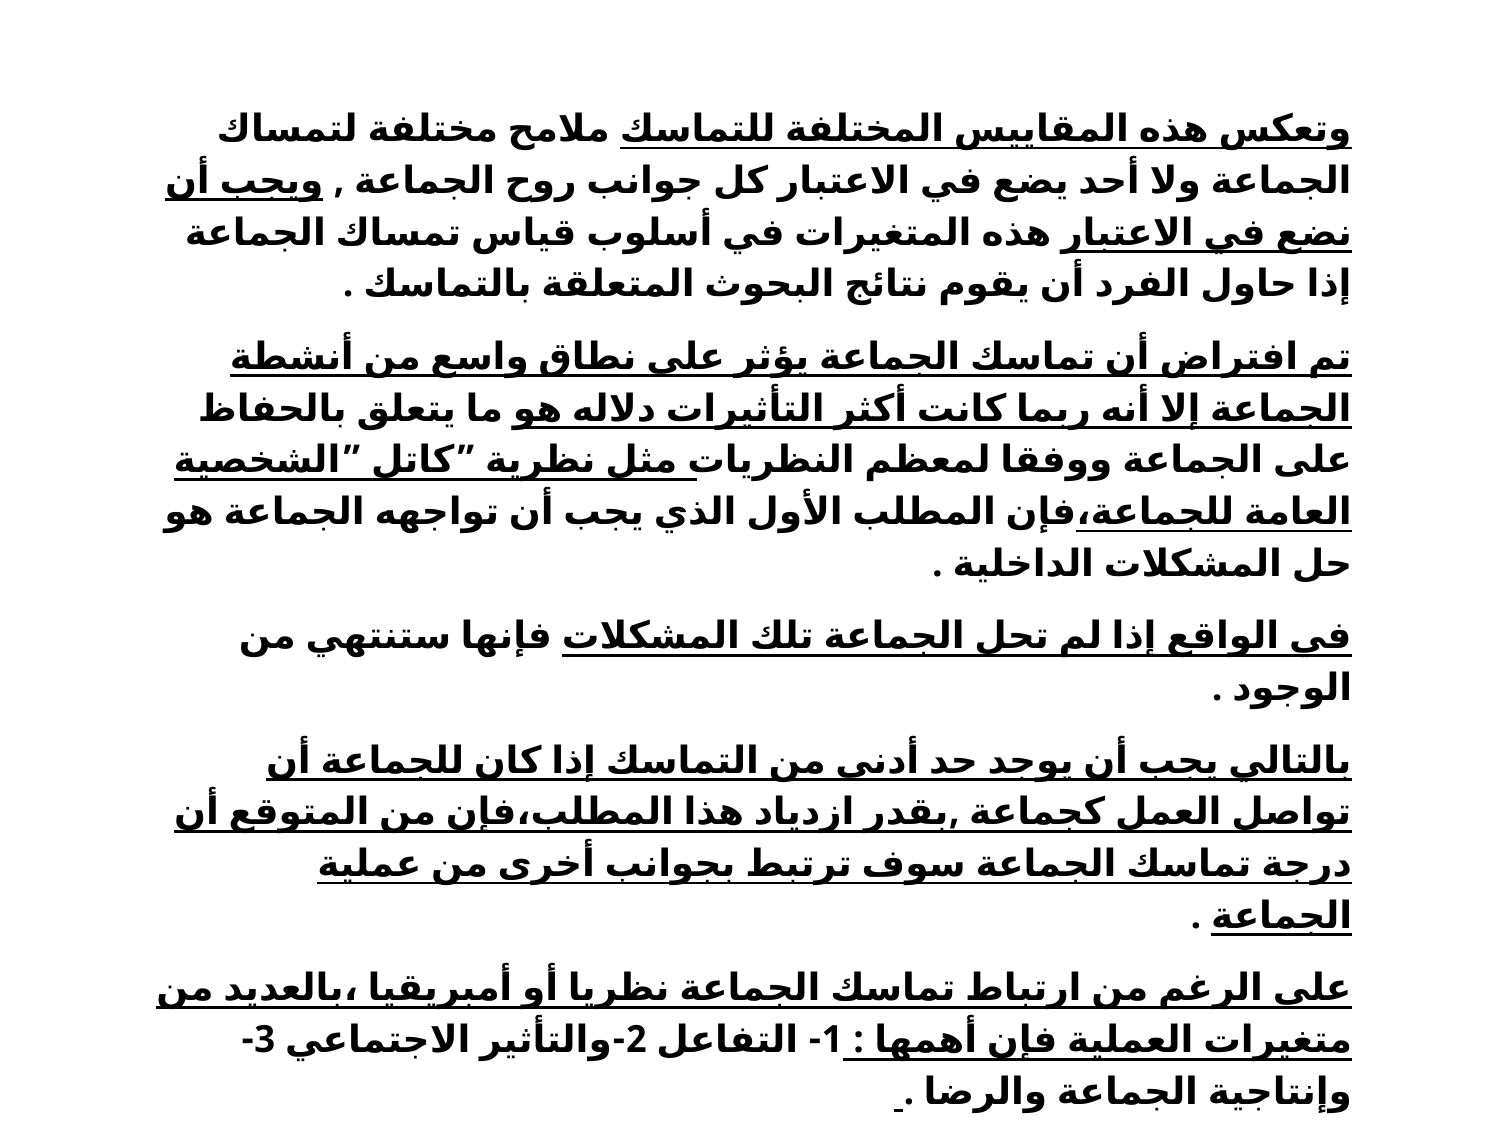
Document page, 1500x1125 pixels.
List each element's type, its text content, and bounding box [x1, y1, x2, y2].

text_box وتعكس هذه المقاييس المختلفة للتماسك ملامح مختلفة لتمساك الجماعة ولا أحد يضع في الاعتبار كل جوانب روح الجماعة , ويجب أن نضع في الاعتبار هذه المتغيرات في أسلوب قياس تمساك الجماعة إذا حاول الفرد أن يقوم نتائج البحوث المتعلقة بالتماسك . تم افتراض أن تماسك الجماعة يؤثر على نطاق واسع من أنشطة الجماعة إلا أنه ربما كانت أكثر التأثيرات دلاله هو ما يتعلق بالحفاظ على الجماعة ووفقا لمعظم النظريات مثل نظرية ”كاتل ”الشخصية العامة للجماعة،فإن المطلب الأول الذي يجب أن تواجهه الجماعة هو حل المشكلات الداخلية . في الواقع إذا لم تحل الجماعة تلك المشكلات فإنها ستنتهي من الوجود . بالتالي يجب أن يوجد حد أدنى من التماسك إذا كان للجماعة أن تواصل العمل كجماعة ,بقدر ازدياد هذا المطلب،فإن من المتوقع أن درجة تماسك الجماعة سوف ترتبط بجوانب أخرى من عملية الجماعة . على الرغم من ارتباط تماسك الجماعة نظريا أو أمبريقيا ،بالعديد من متغيرات العملية فإن أهمها : 1- التفاعل 2-والتأثير الاجتماعي 3-وإنتاجية الجماعة والرضا . [135, 89, 1424, 1120]
